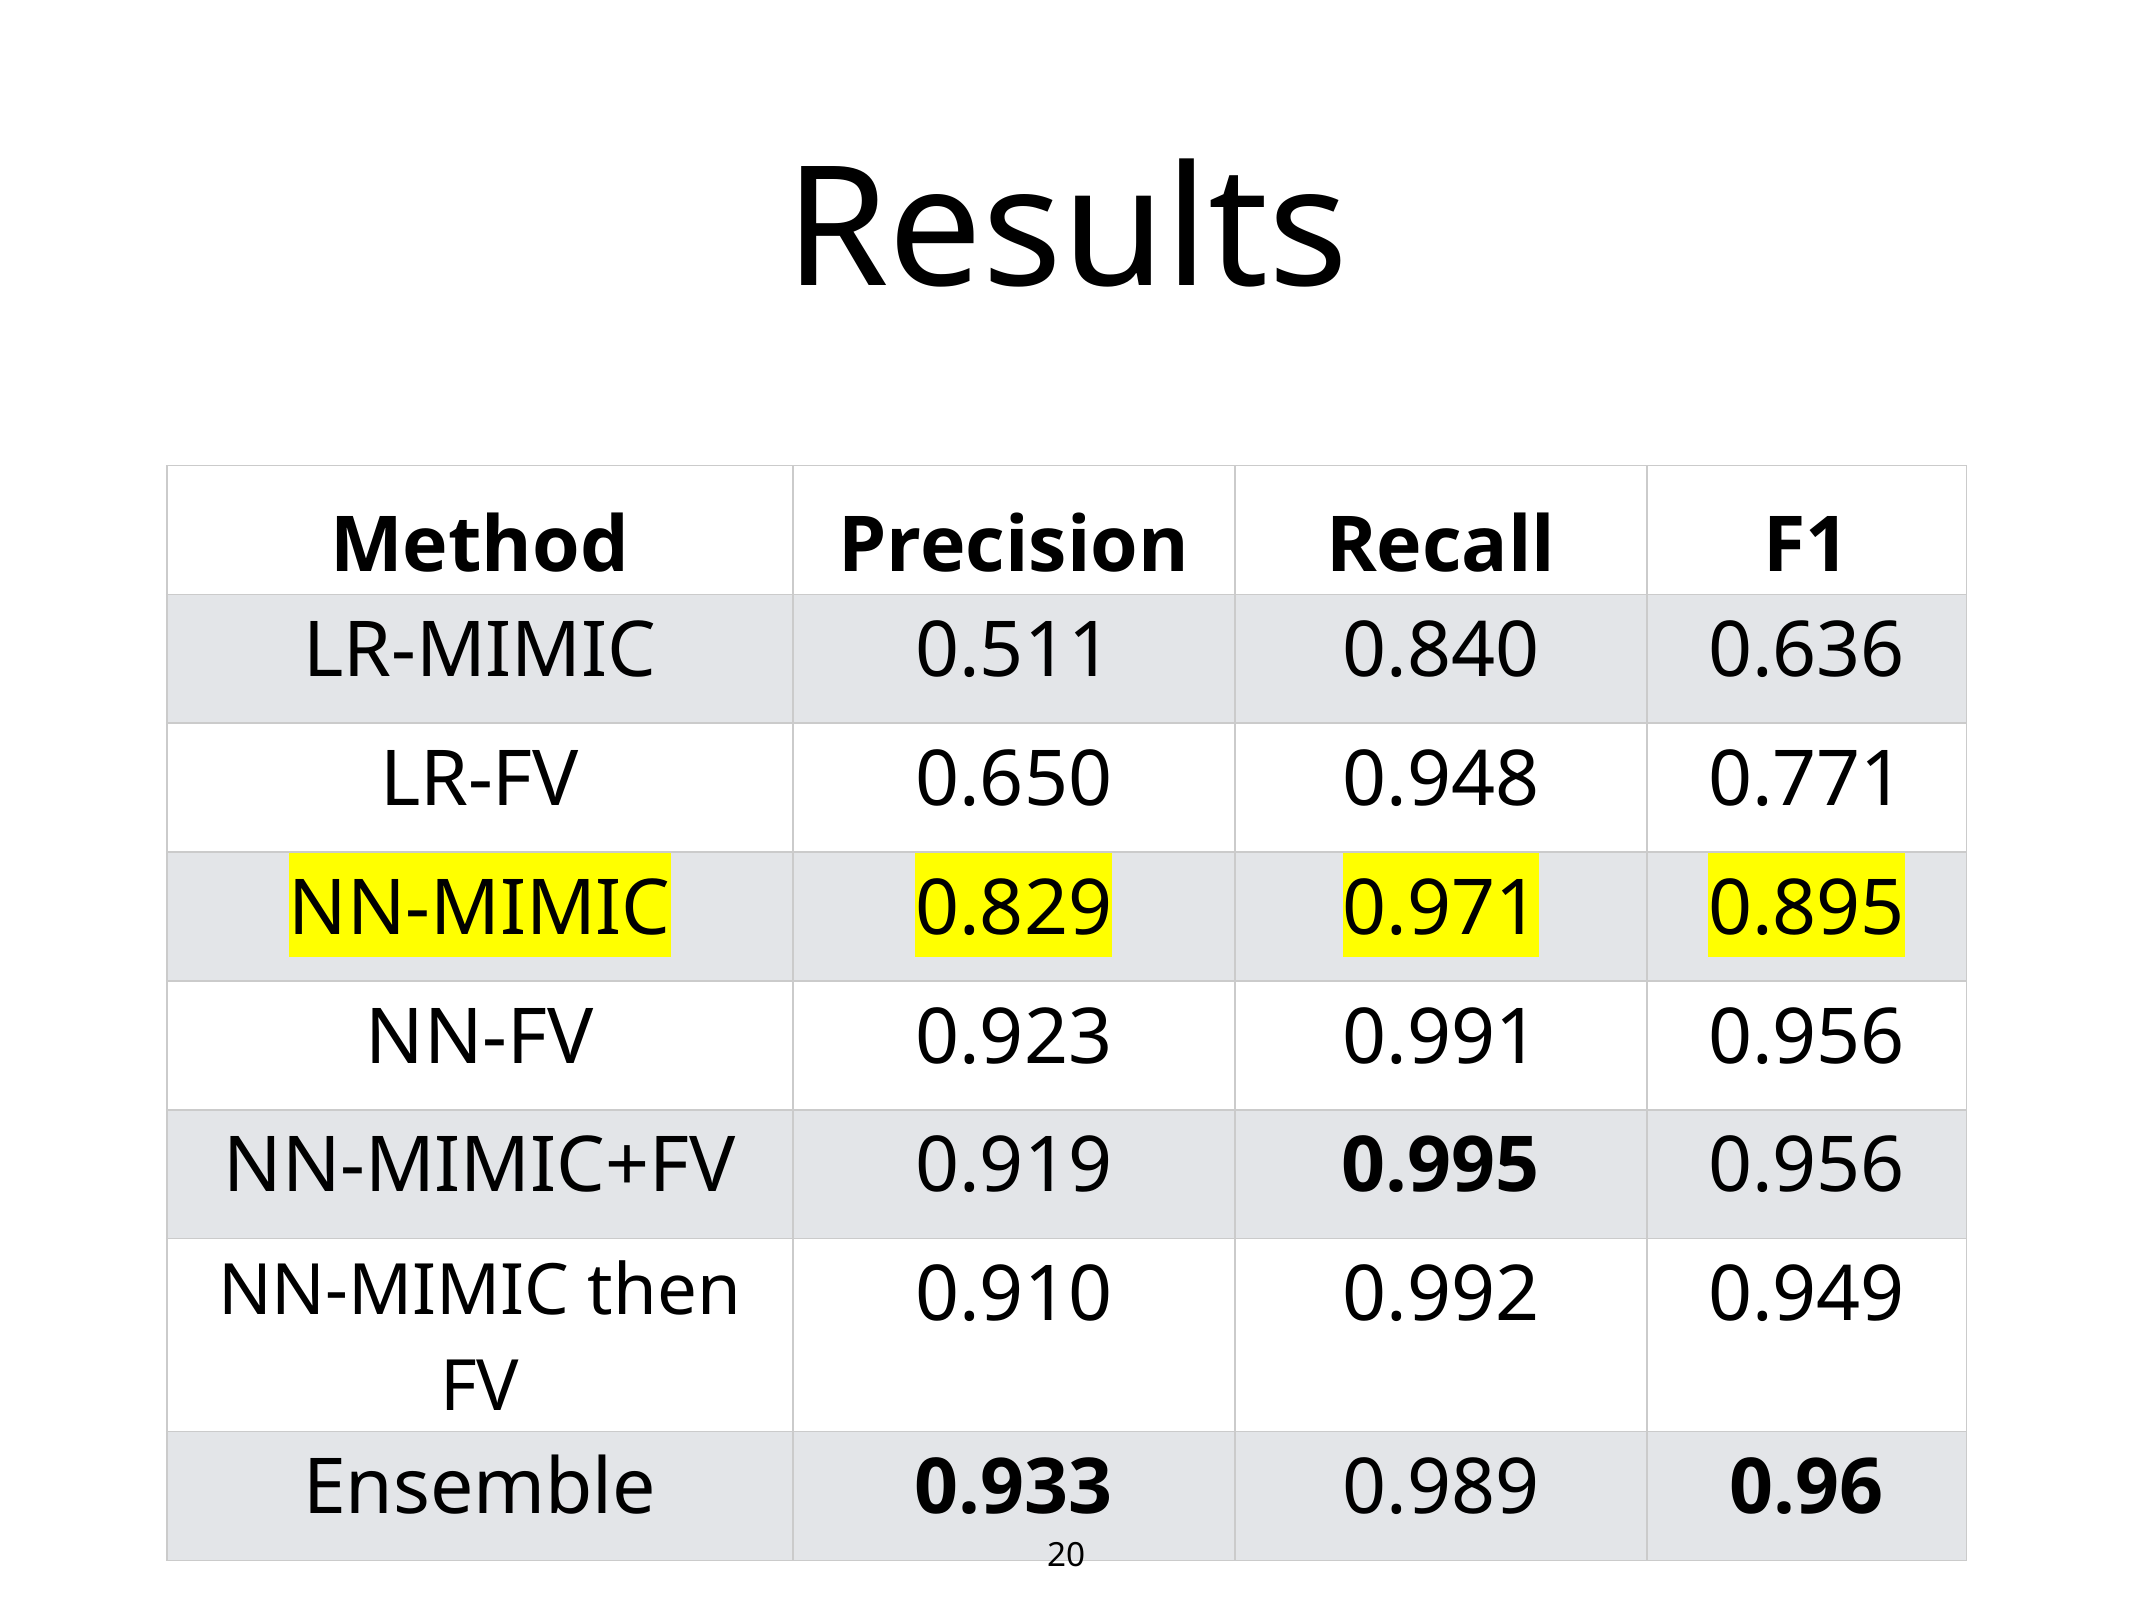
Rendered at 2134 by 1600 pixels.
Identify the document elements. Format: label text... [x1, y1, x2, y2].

table_cell NN-MIMIC [168, 853, 792, 980]
table_cell NN-MIMIC then FV [168, 1239, 792, 1431]
table_cell 0.933 [794, 1432, 1234, 1560]
table_cell 0.650 [794, 724, 1234, 851]
table_cell 0.923 [794, 982, 1234, 1109]
table_cell 0.956 [1648, 1111, 1966, 1238]
table_cell 0.948 [1236, 724, 1646, 851]
table_cell 0.511 [794, 595, 1234, 722]
table_cell 0.919 [794, 1111, 1234, 1238]
table_cell 0.956 [1648, 982, 1966, 1109]
table_cell LR-FV [168, 724, 792, 851]
table_cell 0.771 [1648, 724, 1966, 851]
table_cell LR-MIMIC [168, 595, 792, 722]
table_cell NN-MIMIC+FV [168, 1111, 792, 1238]
table_cell NN-FV [168, 982, 792, 1109]
table_cell 0.989 [1236, 1432, 1646, 1560]
table_header Precision [794, 466, 1234, 594]
table_cell 0.910 [794, 1239, 1234, 1431]
table_cell 0.829 [794, 853, 1234, 980]
table_header Method [168, 466, 792, 594]
table_header F1 [1648, 466, 1966, 594]
table_cell 0.971 [1236, 853, 1646, 980]
table_cell 0.949 [1648, 1239, 1966, 1431]
table_cell 0.636 [1648, 595, 1966, 722]
table_cell 0.895 [1648, 853, 1966, 980]
table_cell 0.991 [1236, 982, 1646, 1109]
table_cell Ensemble [168, 1432, 792, 1560]
table_cell 0.995 [1236, 1111, 1646, 1238]
slide_number 20 [1037, 1524, 1095, 1579]
table_cell 0.992 [1236, 1239, 1646, 1431]
table_cell 0.840 [1236, 595, 1646, 722]
table_cell 0.96 [1648, 1432, 1966, 1560]
title Results [155, 41, 1978, 397]
table_header Recall [1236, 466, 1646, 594]
